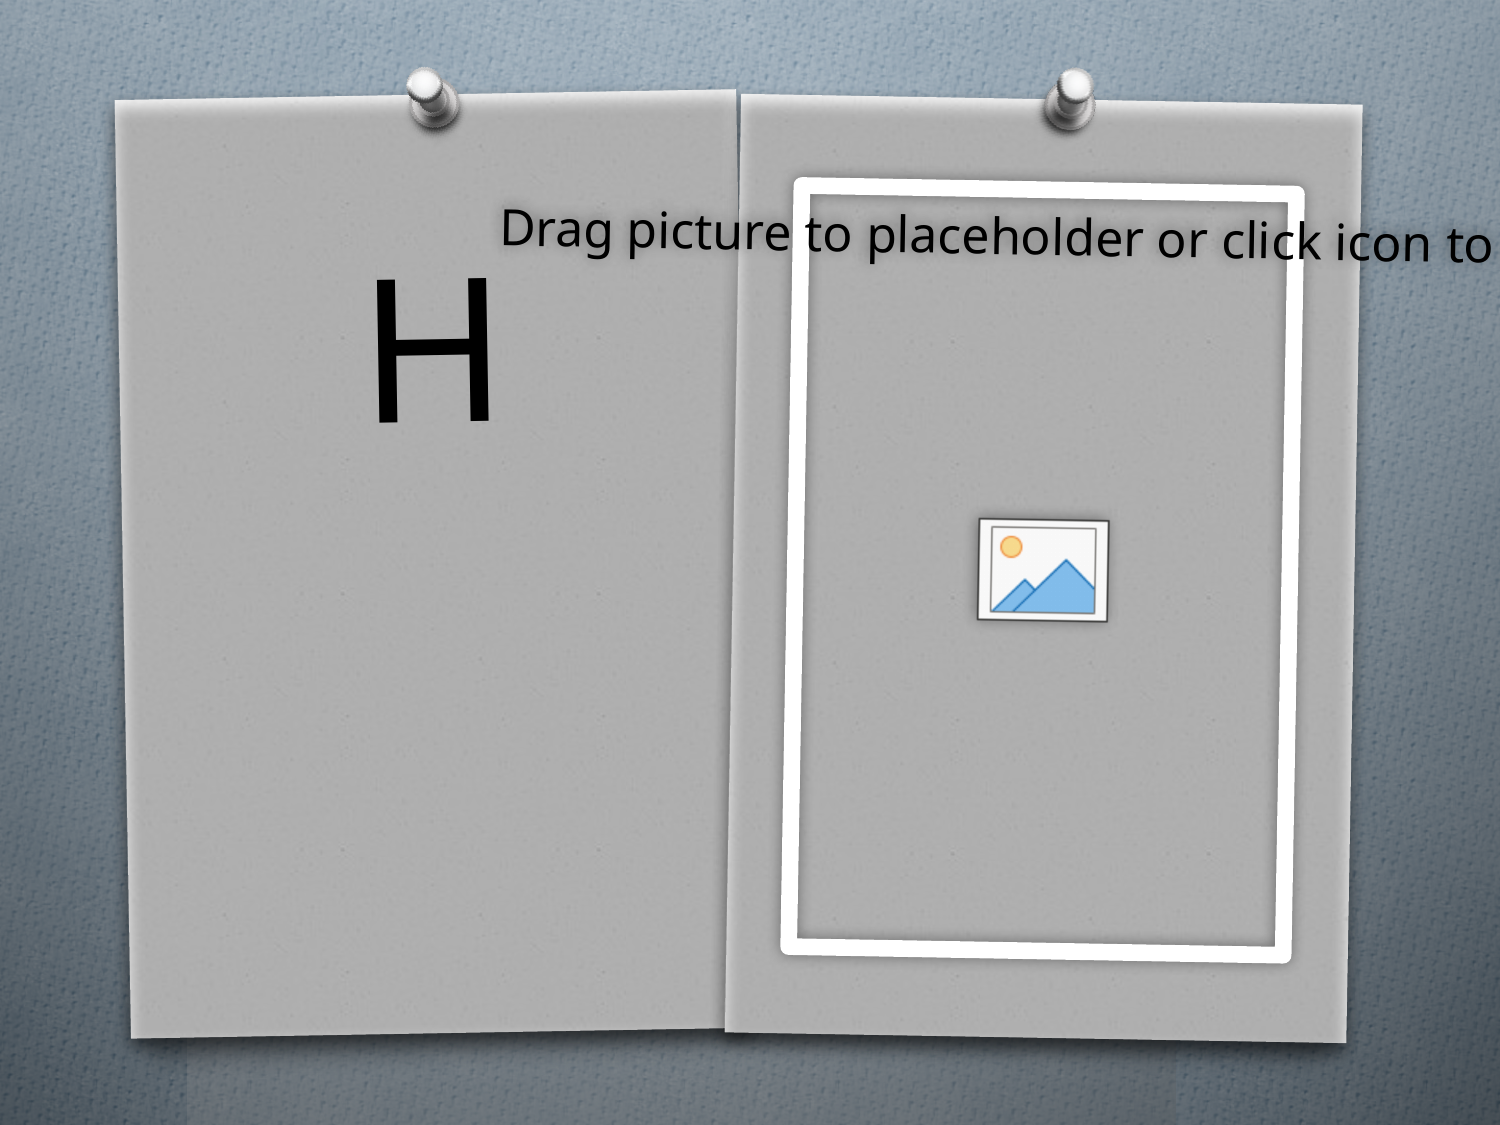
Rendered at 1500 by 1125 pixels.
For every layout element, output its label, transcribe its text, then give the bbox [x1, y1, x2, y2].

picture [1016, 41, 1138, 162]
title H [179, 222, 687, 475]
picture [375, 33, 497, 157]
picture [803, 197, 1282, 943]
